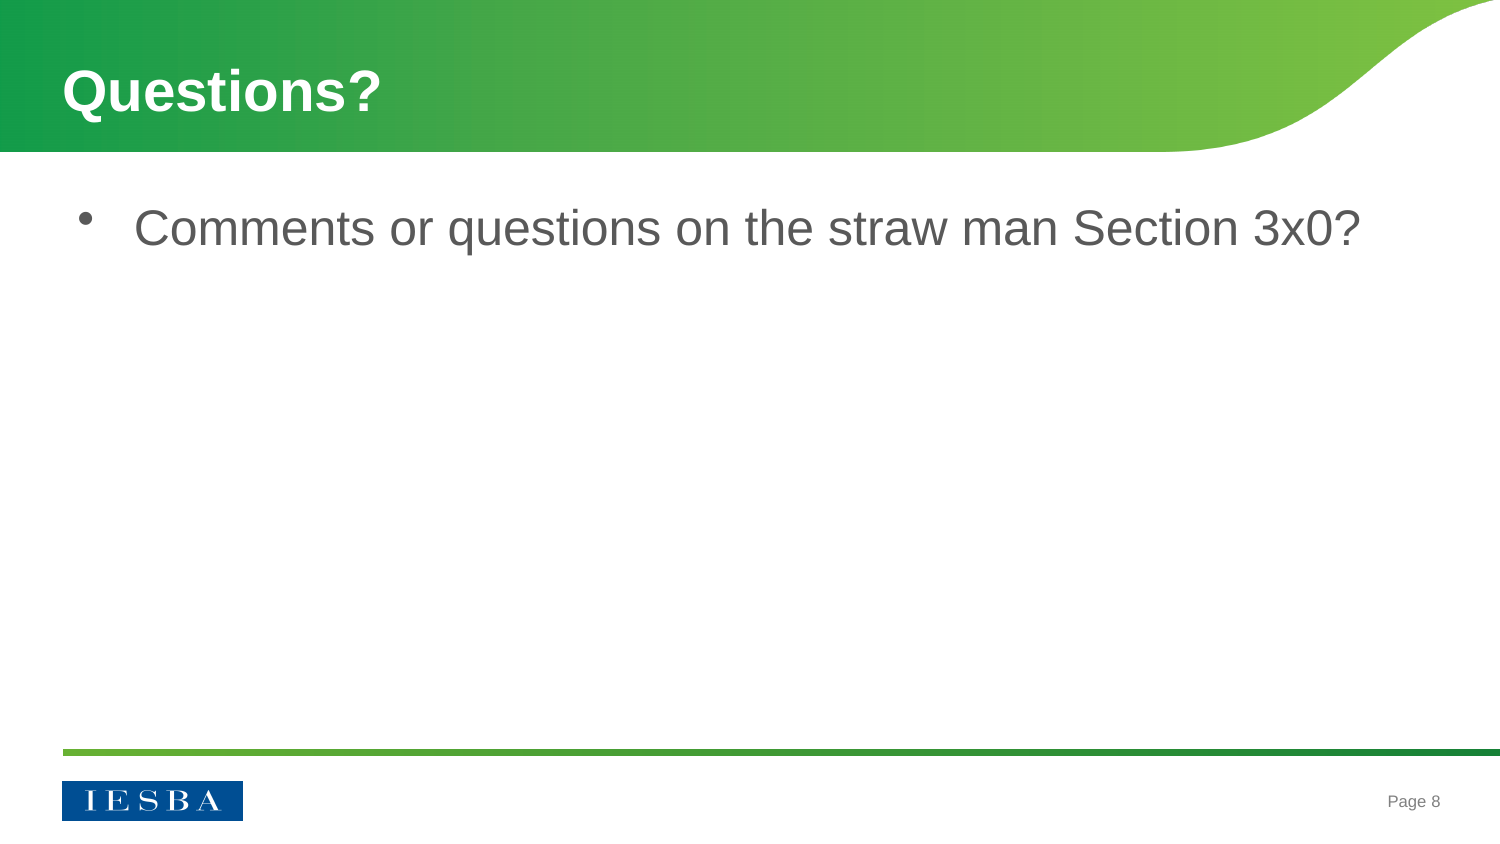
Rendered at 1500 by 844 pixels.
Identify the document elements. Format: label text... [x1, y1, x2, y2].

picture [62, 781, 243, 821]
picture [0, 0, 1497, 152]
list Comments or questions on the straw man Section 3x0? [62, 187, 1450, 747]
title Questions? [62, 55, 1300, 121]
